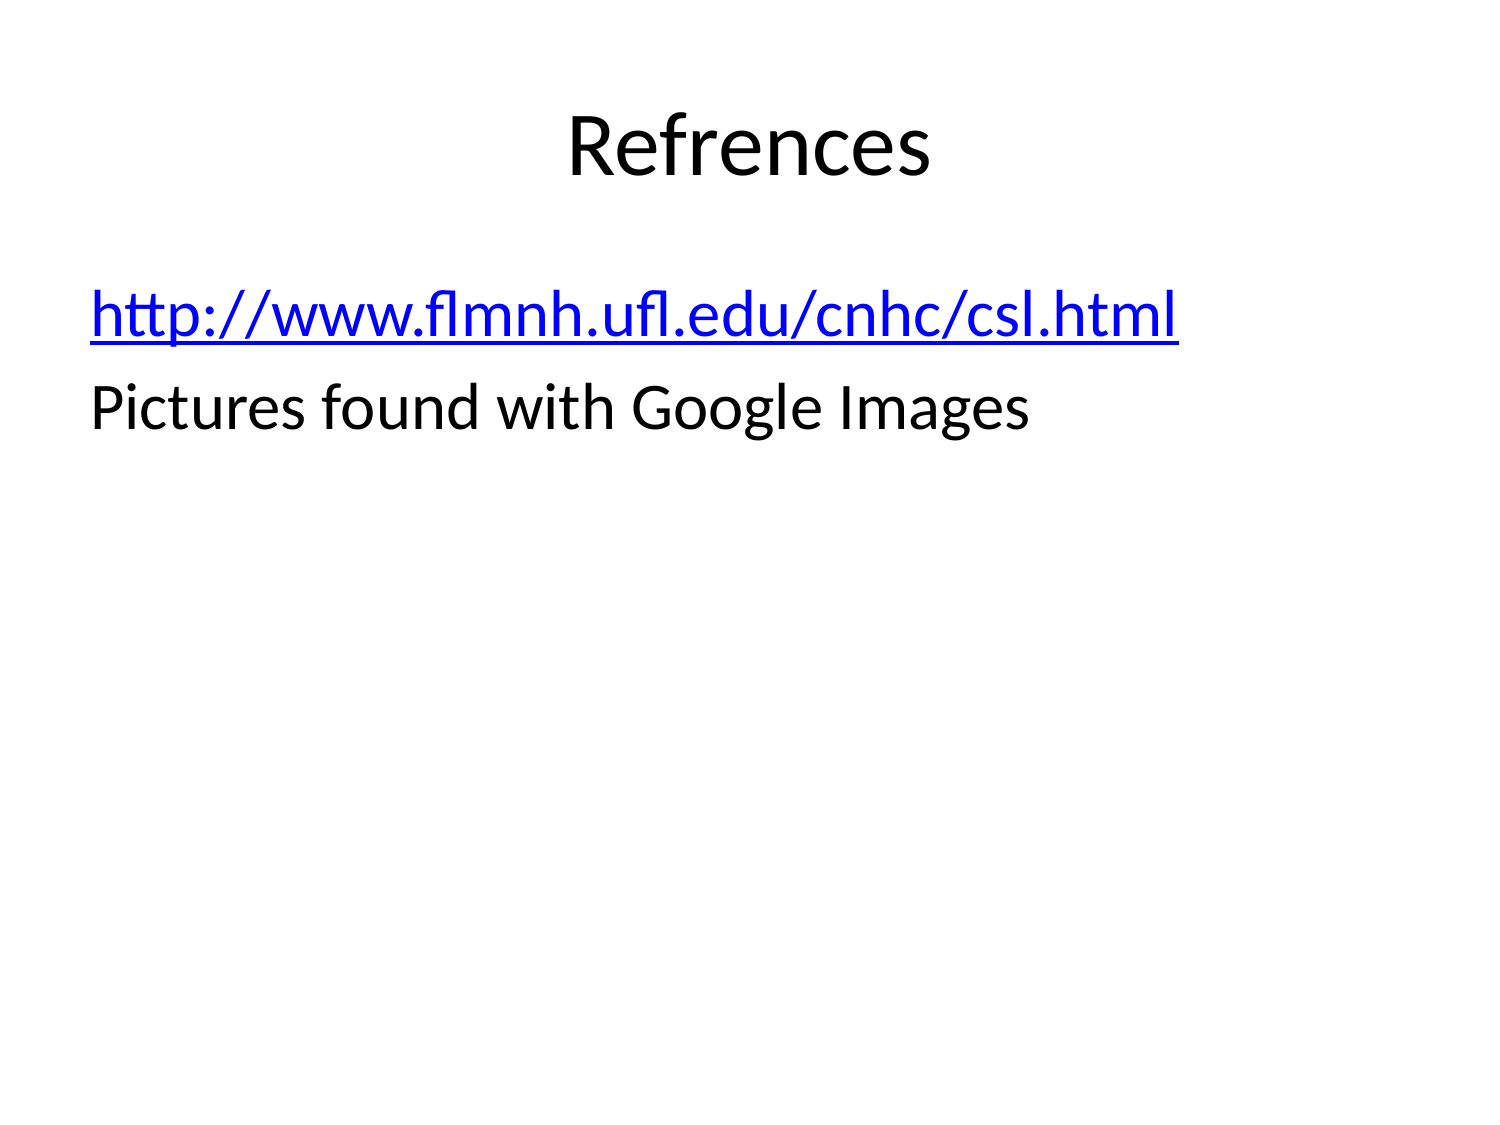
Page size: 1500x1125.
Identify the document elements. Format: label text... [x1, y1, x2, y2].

title Refrences [75, 45, 1425, 233]
list http://www.flmnh.ufl.edu/cnhc/csl.html Pictures found with Google Images [75, 262, 1425, 1005]
